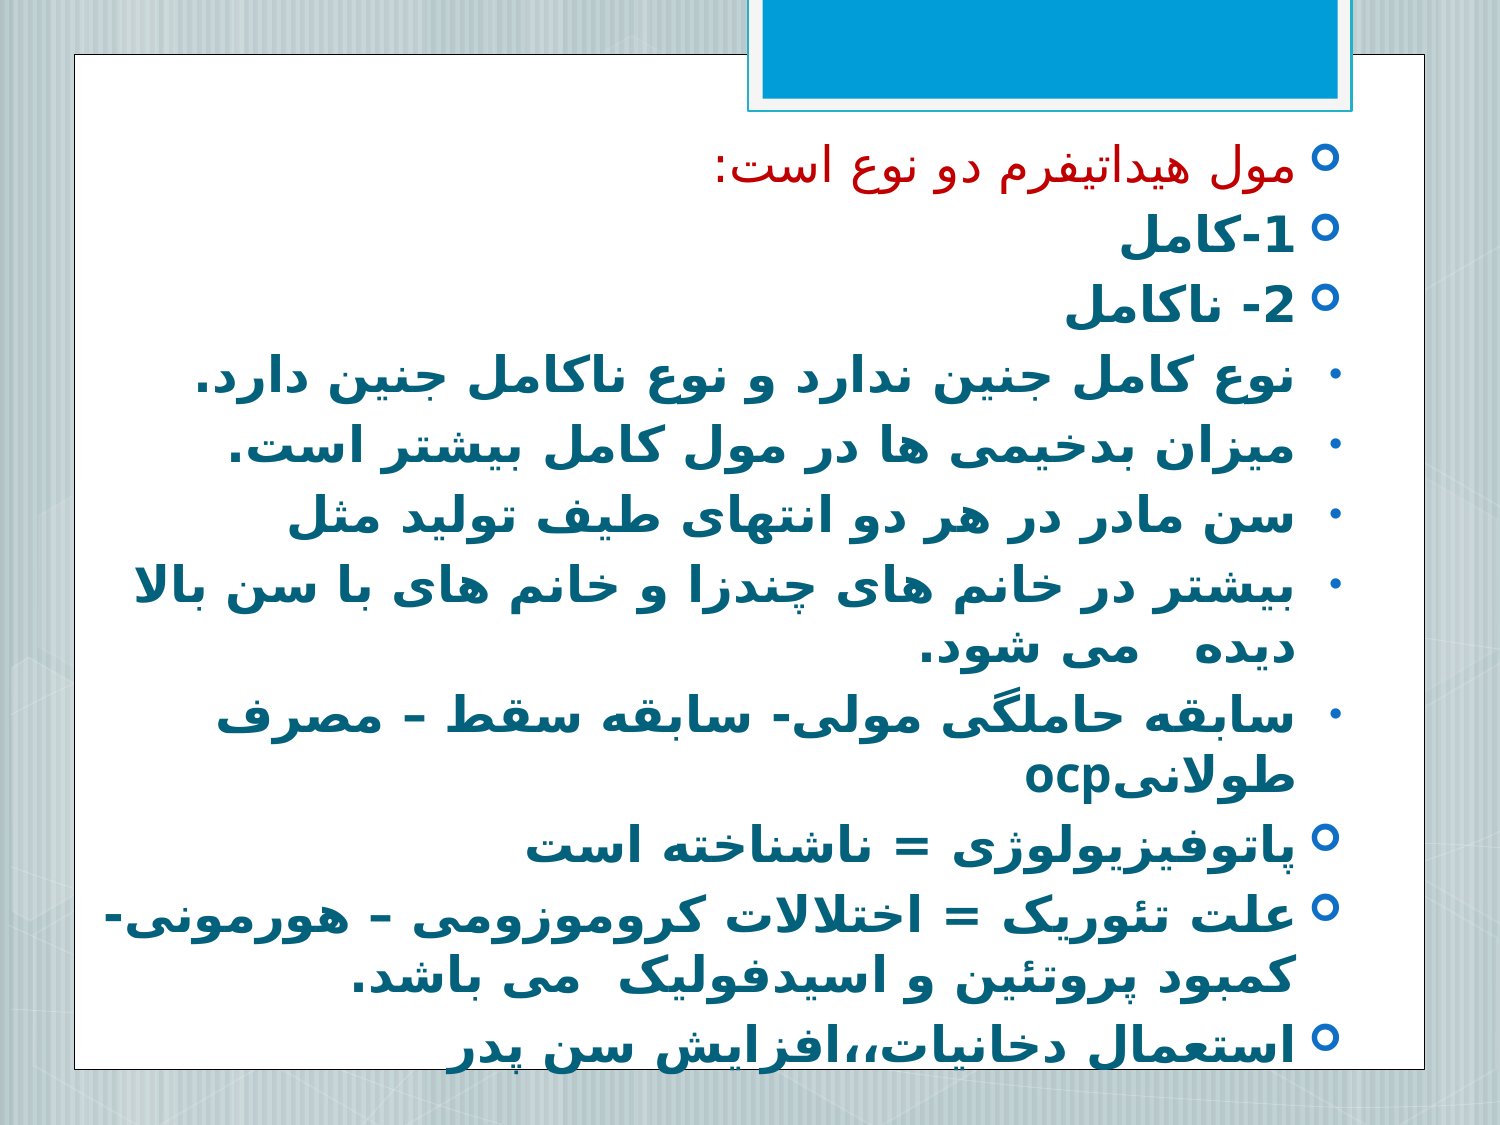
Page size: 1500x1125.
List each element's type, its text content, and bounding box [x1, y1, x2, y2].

list مول هیداتیفرم دو نوع است: 1-کامل 2- ناکامل نوع کامل جنین ندارد و نوع ناکامل جنین دارد. میزان بدخیمی ها در مول کامل بیشتر است. سن مادر در هر دو انتهای طیف تولید مثل بیشتر در خانم های چندزا و خانم های با سن بالا دیده می شود. سابقه حاملگی مولی- سابقه سقط – مصرف طولانیocp پاتوفیزیولوژی = ناشناخته است علت تئوریک = اختلالات کروموزومی – هورمونی- کمبود پروتئین و اسیدفولیک می باشد. استعمال دخانیات،،افزایش سن پدر [88, 125, 1369, 1035]
